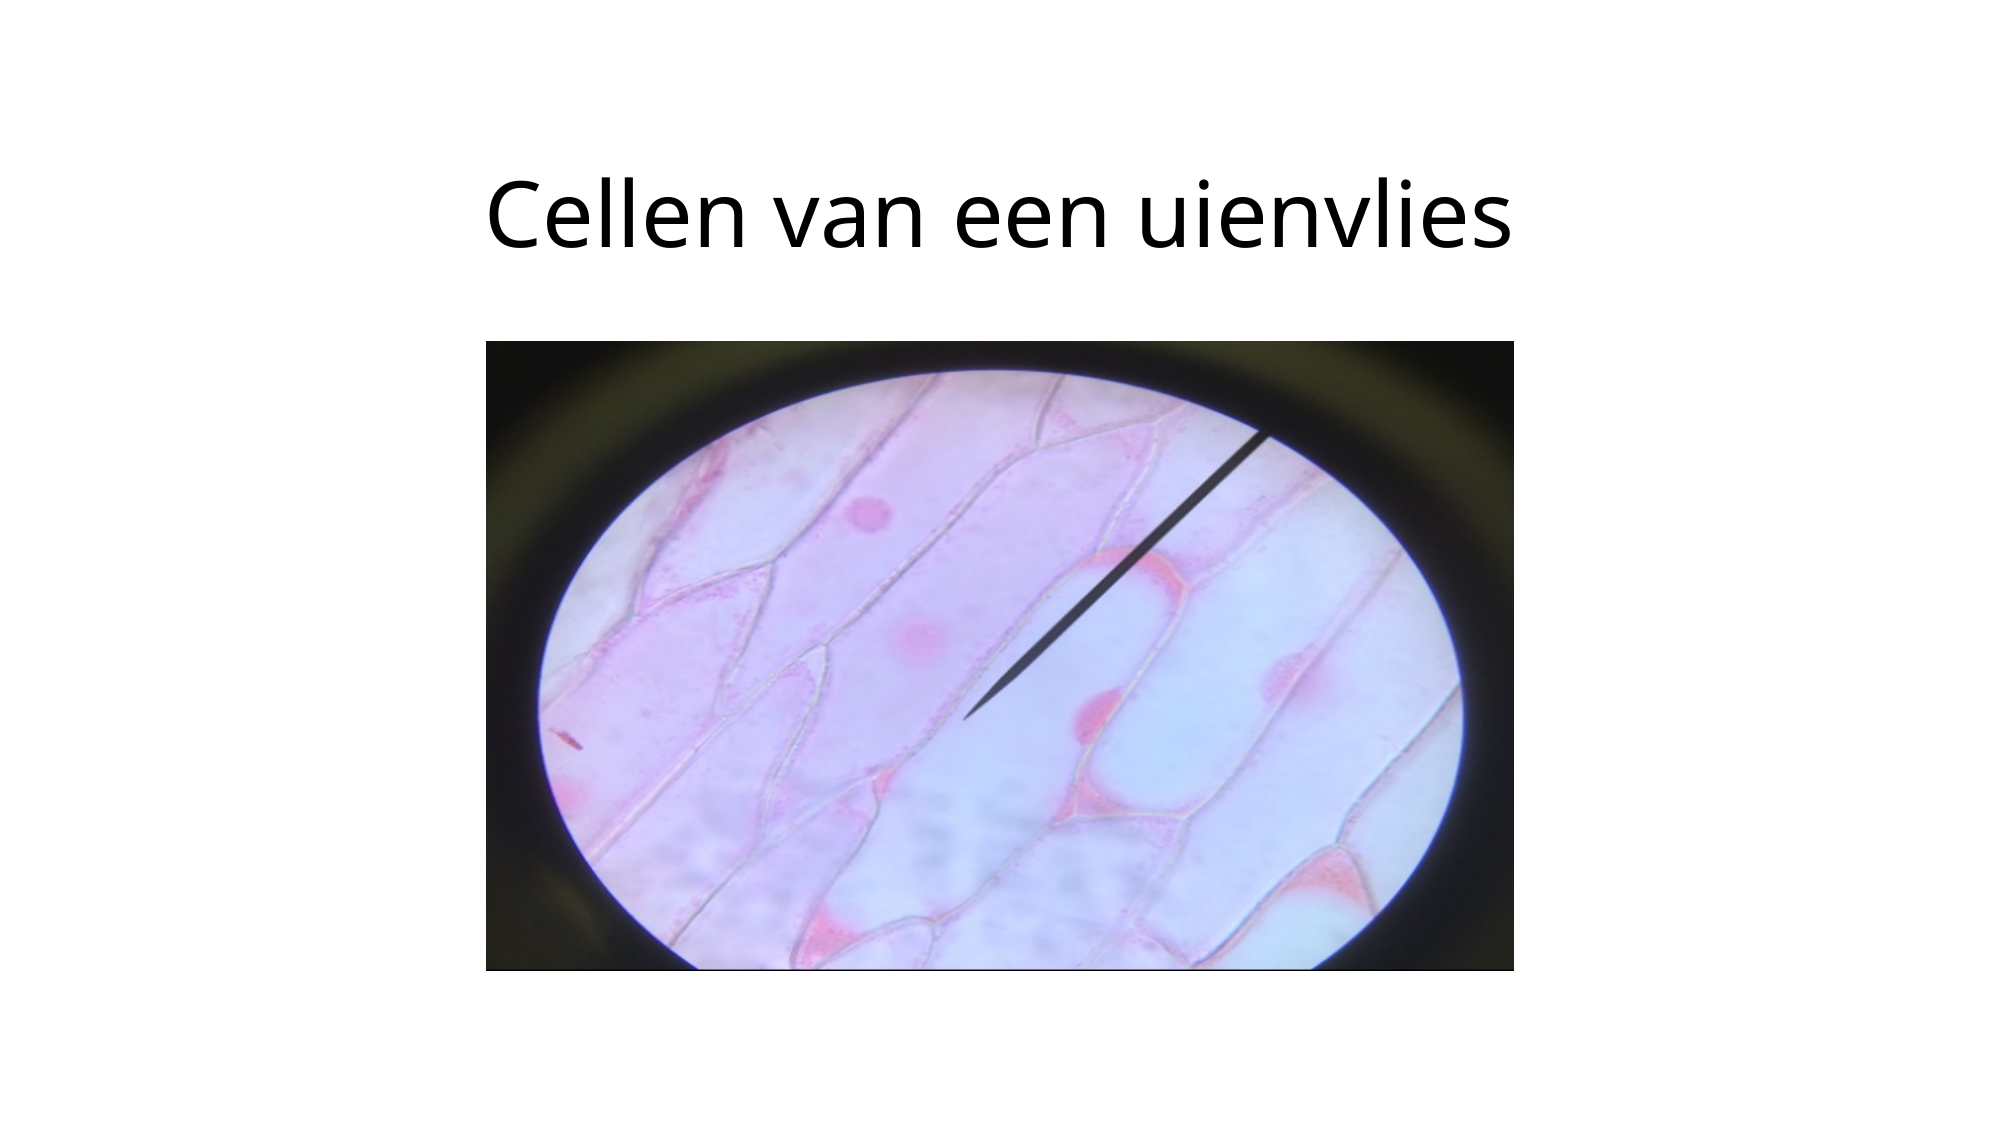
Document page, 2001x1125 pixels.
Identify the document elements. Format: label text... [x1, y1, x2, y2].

title Cellen van een uienvlies [137, 108, 1863, 327]
picture [486, 341, 1514, 971]
